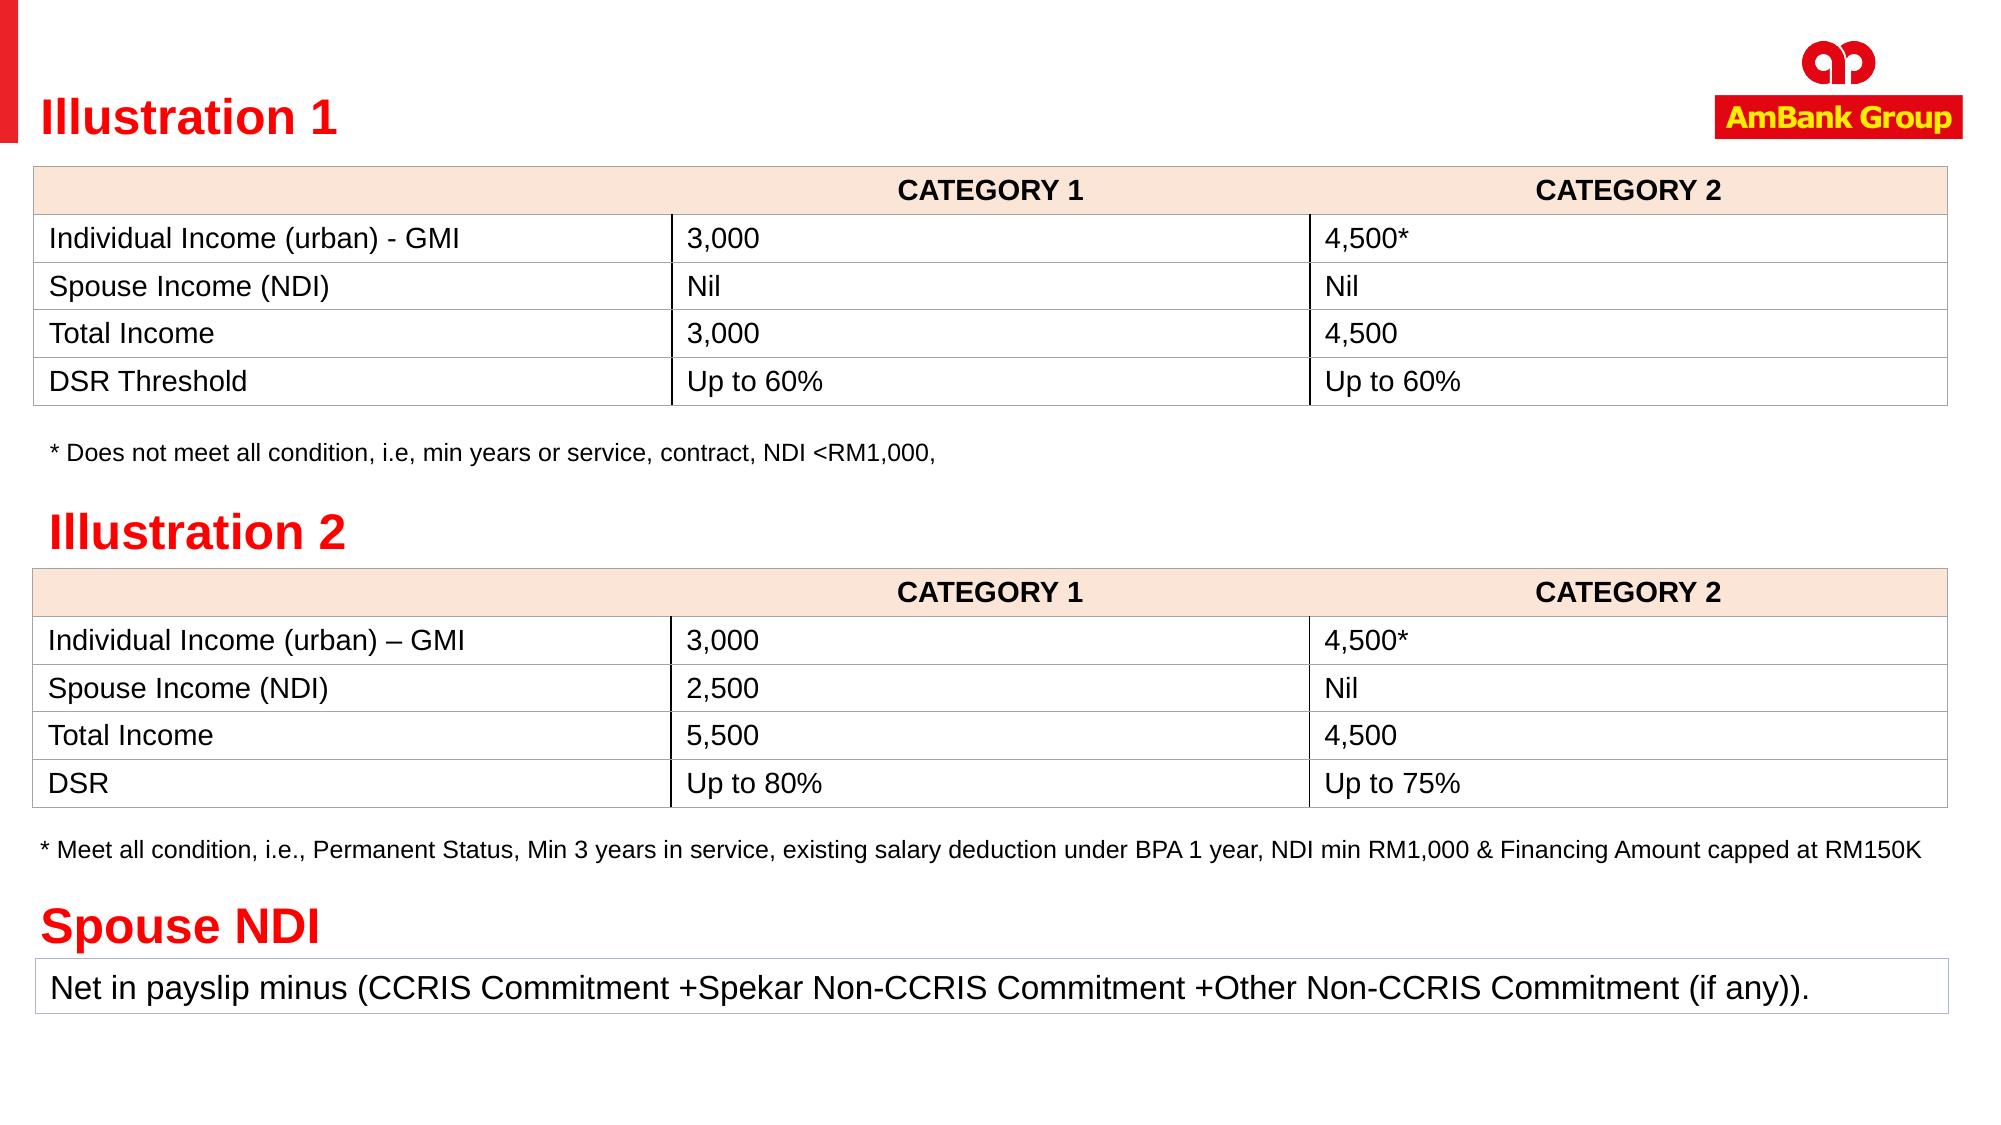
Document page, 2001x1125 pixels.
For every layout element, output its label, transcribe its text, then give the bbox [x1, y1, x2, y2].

text_box Spouse NDI [25, 885, 1751, 969]
table_cell 4,500 [1310, 712, 1947, 759]
table_cell DSR [33, 760, 670, 807]
text_box Net in payslip minus (CCRIS Commitment +Spekar Non-CCRIS Commitment +Other Non-CCRIS Commitment (if any)). [35, 958, 1948, 1014]
text_box Illustration 2 [33, 491, 1759, 568]
table_header CATEGORY 1 [672, 167, 1310, 214]
table_cell 2,500 [672, 665, 1309, 711]
title Illustration 1 [25, 76, 1751, 160]
table_cell Spouse Income (NDI) [33, 665, 670, 711]
table_cell Nil [1311, 263, 1947, 309]
table_cell Individual Income (urban) - GMI [34, 215, 671, 262]
table_cell Spouse Income (NDI) [34, 263, 671, 309]
table_header CATEGORY 2 [1309, 569, 1947, 616]
table_cell Nil [673, 263, 1309, 309]
table_cell Up to 75% [1310, 760, 1947, 807]
table_cell Nil [1310, 665, 1947, 711]
table_cell 3,000 [672, 617, 1309, 664]
table_header [34, 167, 672, 214]
table_header CATEGORY 1 [671, 569, 1309, 616]
table_cell 4,500* [1310, 617, 1947, 664]
table_cell Up to 80% [672, 760, 1309, 807]
table_cell 3,000 [673, 215, 1309, 262]
picture [1605, 6, 2001, 182]
text_box * Does not meet all condition, i.e, min years or service, contract, NDI <RM1,000, [35, 429, 1965, 475]
table_cell 4,500 [1311, 310, 1947, 357]
table_cell DSR Threshold [34, 358, 671, 405]
table_cell Individual Income (urban) – GMI [33, 617, 670, 664]
table_header CATEGORY 2 [1310, 167, 1947, 214]
table_cell Total Income [34, 310, 671, 357]
table_cell Total Income [33, 712, 670, 759]
table_header [33, 569, 671, 616]
table_cell 5,500 [672, 712, 1309, 759]
table_cell Up to 60% [1311, 358, 1947, 405]
table_cell 4,500* [1311, 215, 1947, 262]
text_box * Meet all condition, i.e., Permanent Status, Min 3 years in service, existing salary deduction under BPA 1 year, NDI min RM1,000 & Financing Amount capped at RM150K [25, 826, 1956, 901]
table_cell Up to 60% [673, 358, 1309, 405]
table_cell 3,000 [673, 310, 1309, 357]
